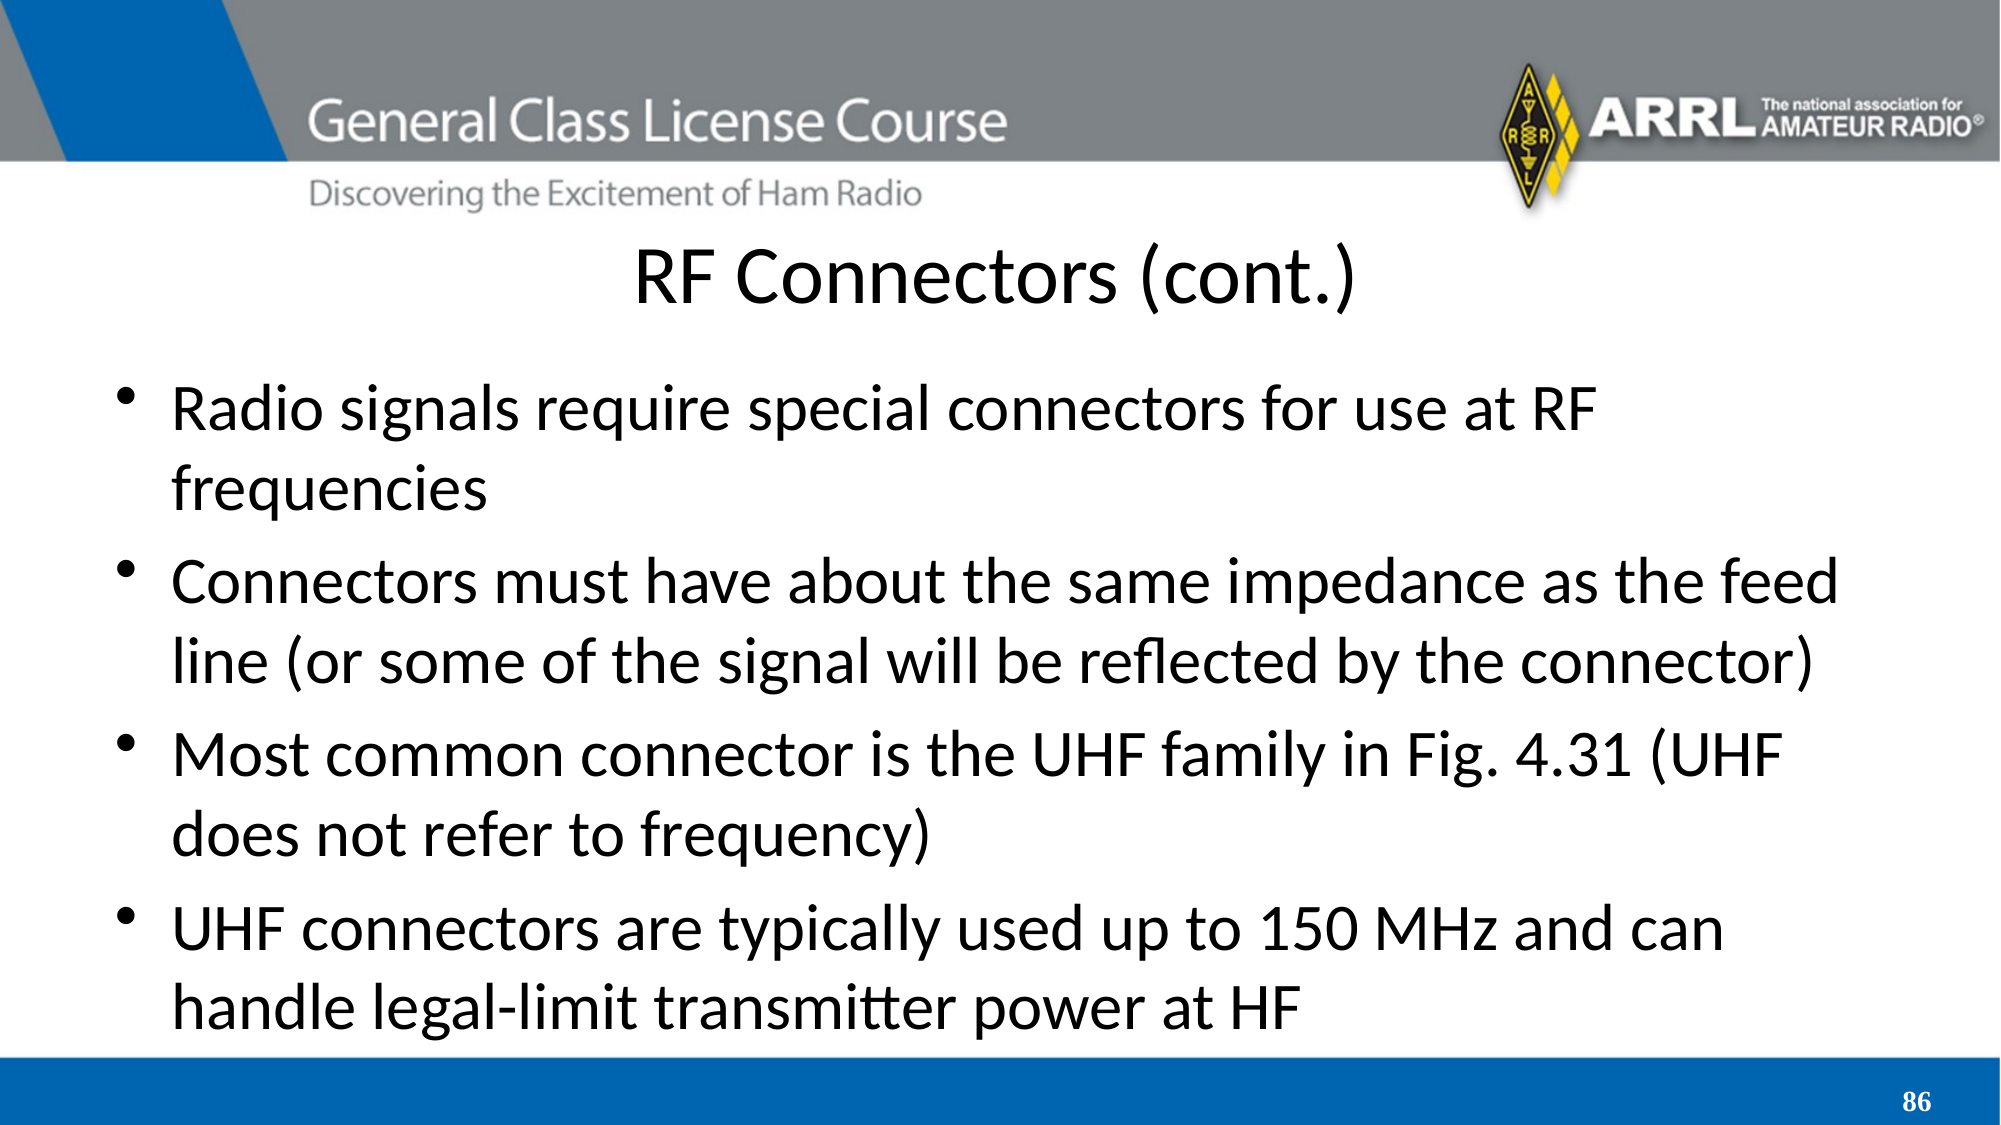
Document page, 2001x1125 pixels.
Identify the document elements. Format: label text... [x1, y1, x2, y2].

list Radio signals require special connectors for use at RF frequencies Connectors must have about the same impedance as the feed line (or some of the signal will be reflected by the connector) Most common connector is the UHF family in Fig. 4.31 (UHF does not refer to frequency) UHF connectors are typically used up to 150 MHz and can handle legal-limit transmitter power at HF [99, 355, 1900, 1075]
picture [0, 0, 2001, 1125]
title RF Connectors (cont.) [96, 212, 1897, 356]
